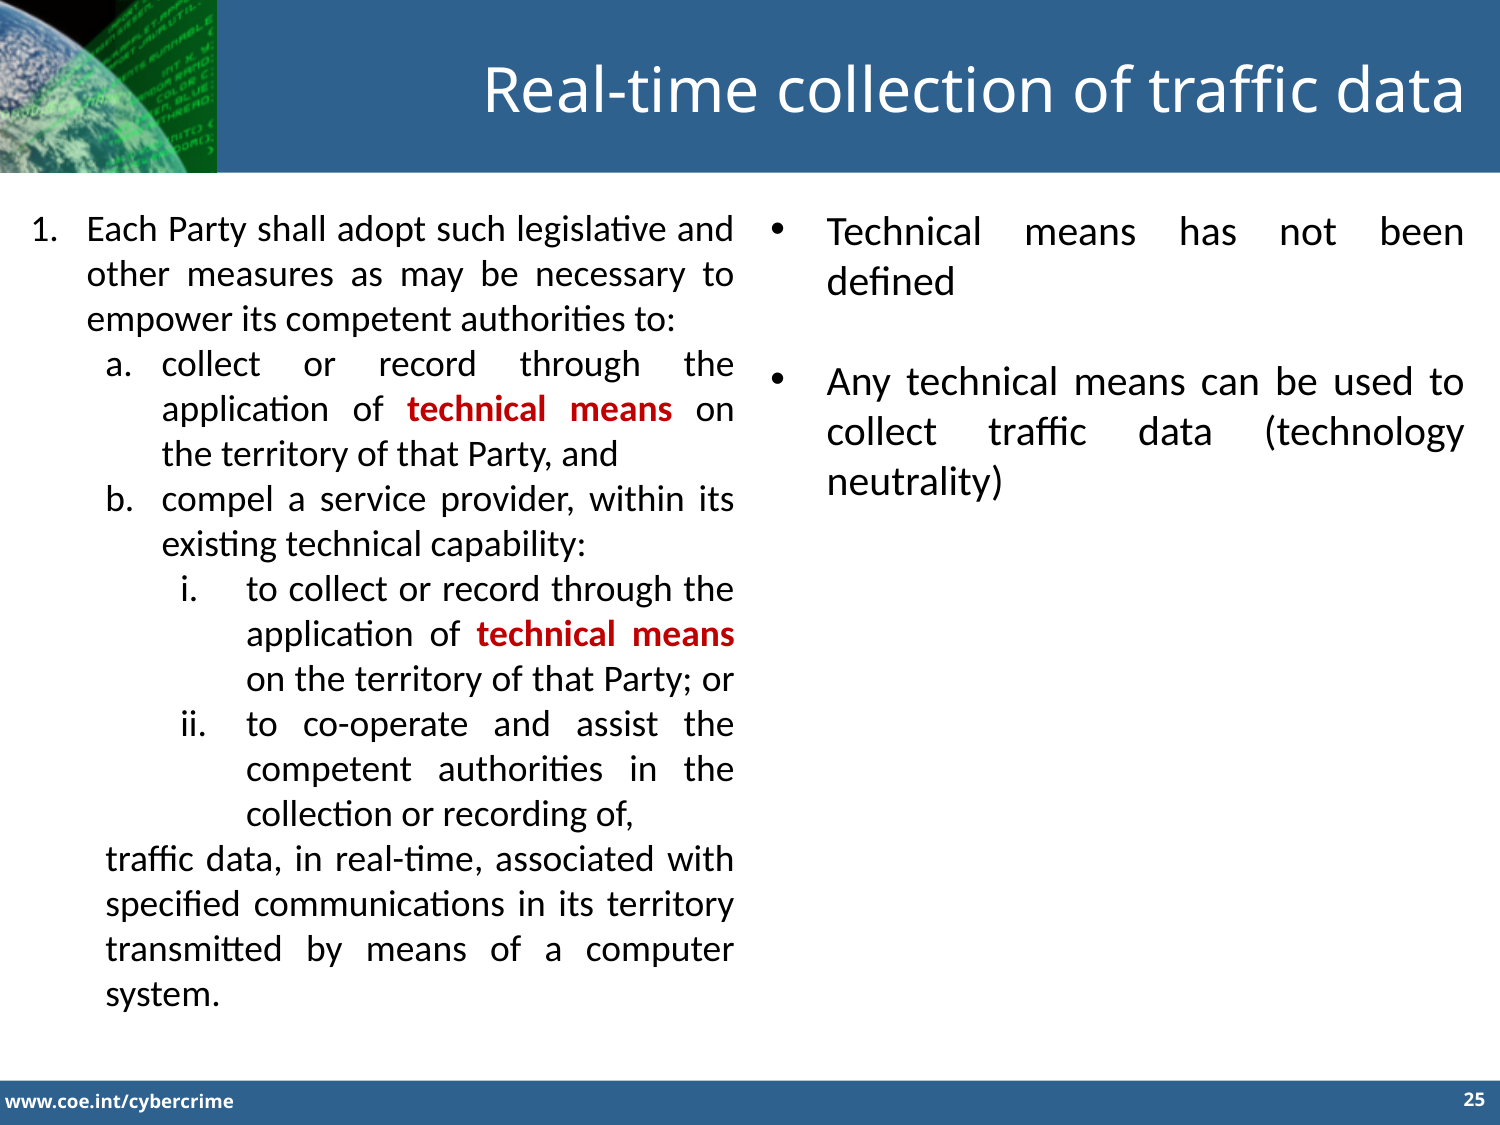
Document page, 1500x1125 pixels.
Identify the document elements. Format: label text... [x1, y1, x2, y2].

picture [0, 0, 217, 173]
text_box Real-time collection of traffic data [230, 42, 1483, 133]
text_box Each Party shall adopt such legislative and other measures as may be necessary to empower its competent authorities to: collect or record through the application of technical means on the territory of that Party, and compel a service provider, within its existing technical capability: to collect or record through the application of technical means on the territory of that Party; or to co-operate and assist the competent authorities in the collection or recording of, traffic data, in real-time, associated with specified communications in its territory transmitted by means of a computer system. [15, 196, 750, 1021]
text_box Technical means has not been defined Any technical means can be used to collect traffic data (technology neutrality) [755, 196, 1480, 512]
